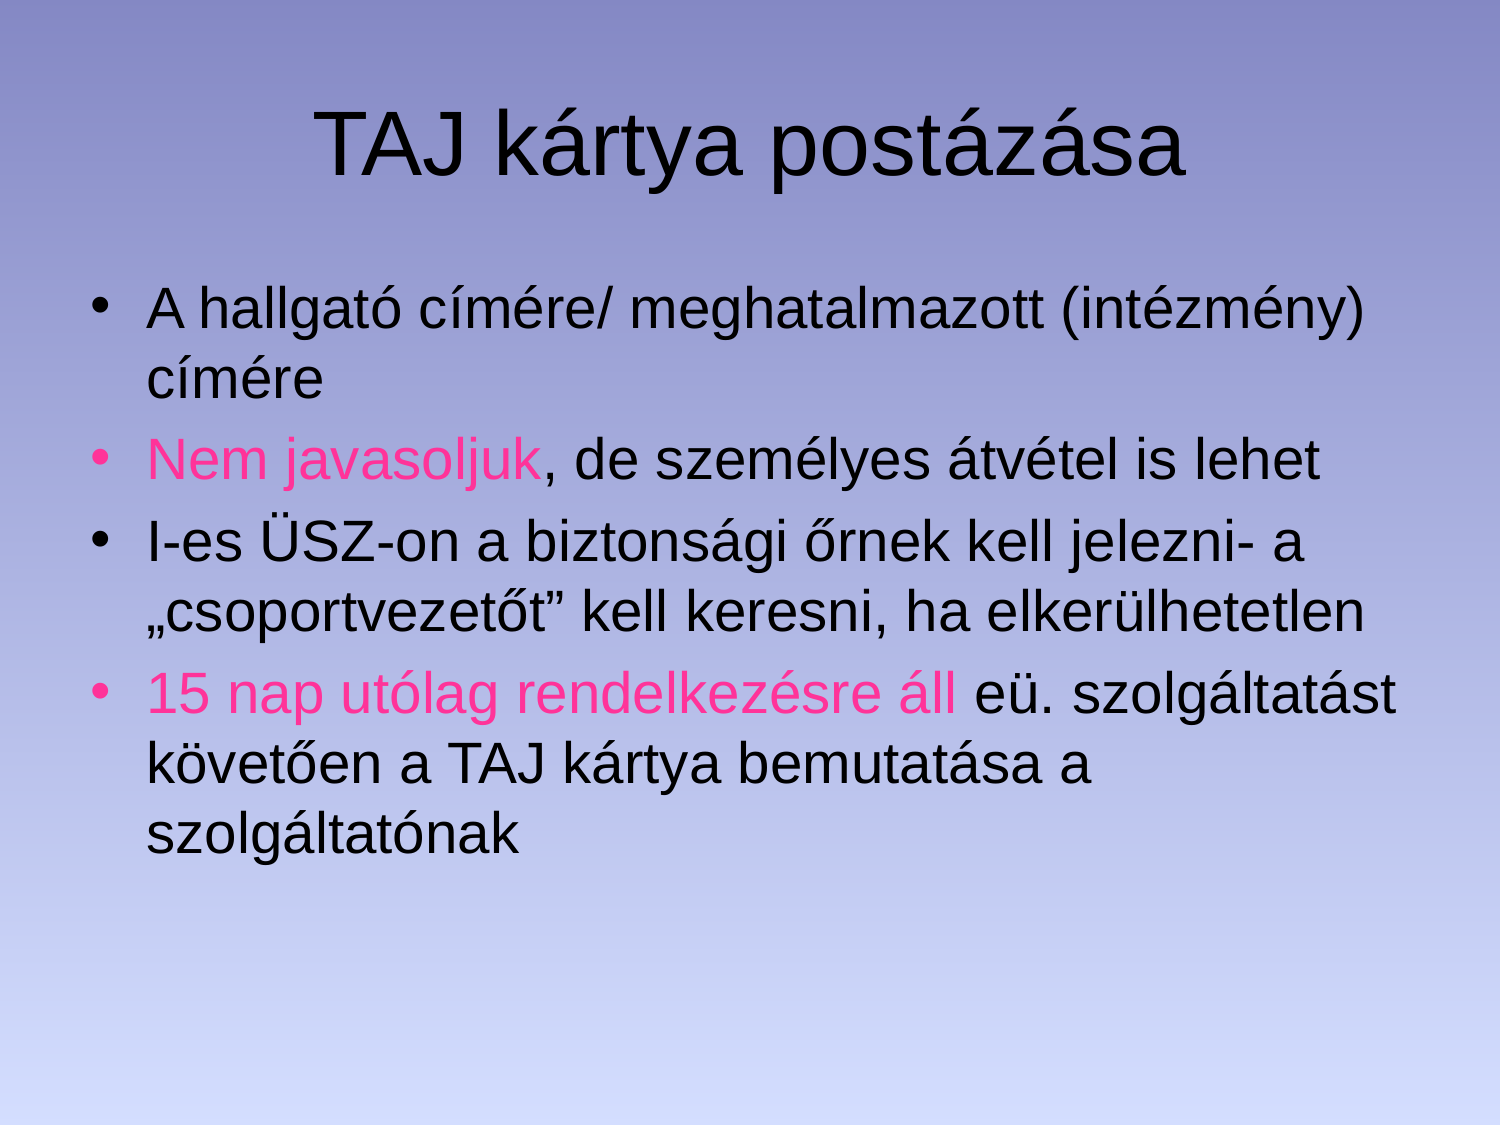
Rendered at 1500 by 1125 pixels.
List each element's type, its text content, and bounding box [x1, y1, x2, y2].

title TAJ kártya postázása [74, 44, 1426, 233]
list A hallgató címére/ meghatalmazott (intézmény) címére Nem javasoljuk, de személyes átvétel is lehet I-es ÜSZ-on a biztonsági őrnek kell jelezni- a „csoportvezetőt” kell keresni, ha elkerülhetetlen 15 nap utólag rendelkezésre áll eü. szolgáltatást követően a TAJ kártya bemutatása a szolgáltatónak [74, 262, 1426, 1006]
